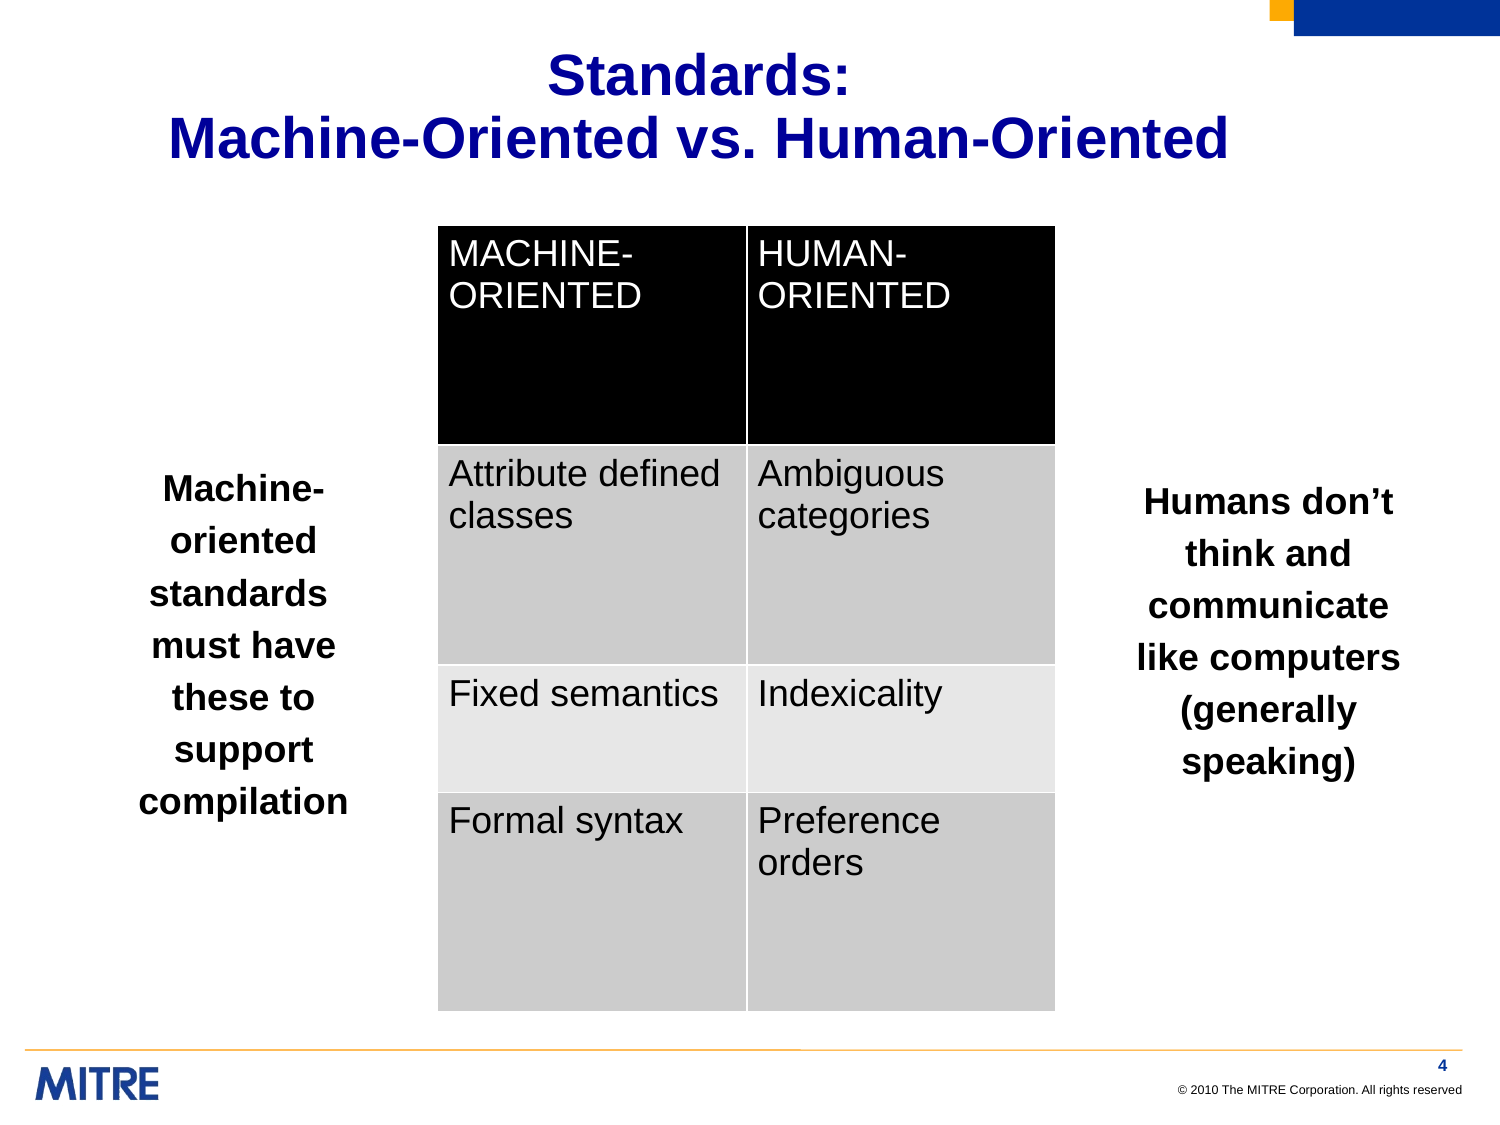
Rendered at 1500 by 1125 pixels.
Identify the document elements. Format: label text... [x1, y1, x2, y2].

picture [30, 1064, 163, 1106]
table_cell Formal syntax [438, 793, 746, 1011]
table_header HUMAN-ORIENTED [748, 226, 1055, 444]
table_cell Indexicality [748, 666, 1055, 792]
slide_number 4 [1374, 1049, 1463, 1076]
table_cell Attribute defined classes [438, 446, 746, 664]
table_cell Fixed semantics [438, 666, 746, 792]
table_header MACHINE-ORIENTED [438, 226, 746, 444]
table_cell Ambiguous categories [748, 446, 1055, 664]
text_box Humans don’t think and communicate like computers (generally speaking) [1112, 462, 1425, 863]
text_box Machine-oriented standards must have these to support compilation [87, 450, 400, 903]
title Standards: Machine-Oriented vs. Human-Oriented [112, 37, 1288, 151]
table_cell Preference orders [748, 793, 1055, 1011]
